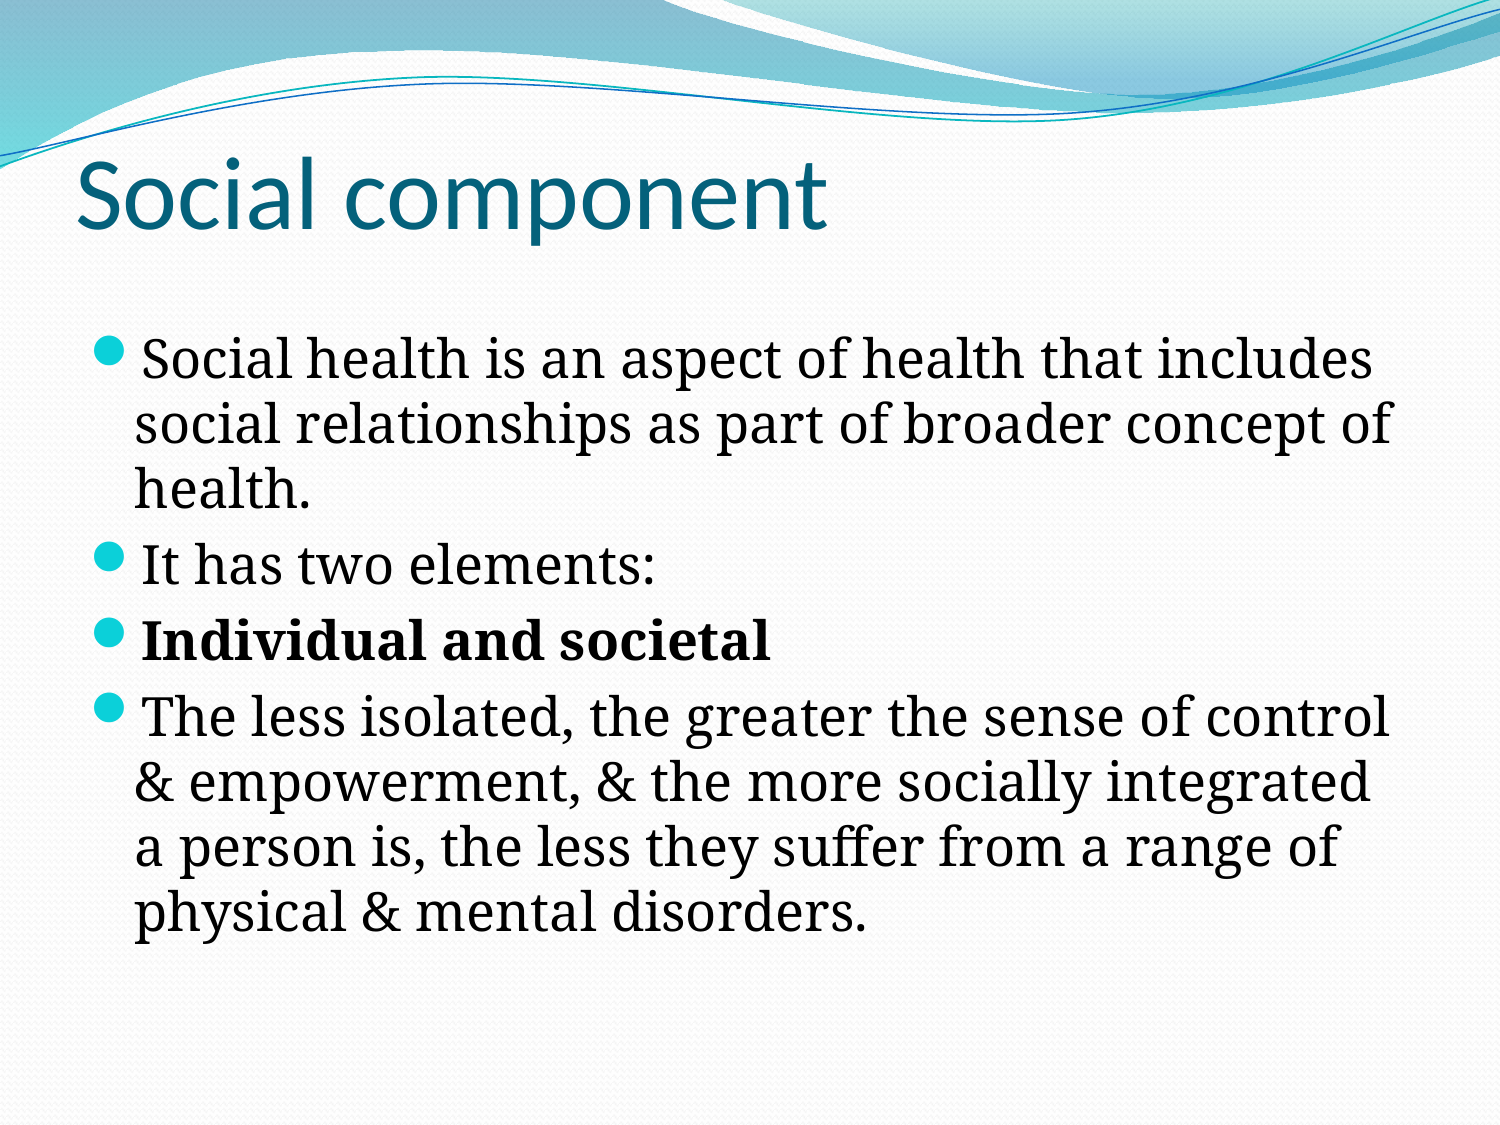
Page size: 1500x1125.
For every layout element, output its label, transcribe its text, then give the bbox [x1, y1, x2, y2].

list Social health is an aspect of health that includes social relationships as part of broader concept of health. It has two elements: Individual and societal The less isolated, the greater the sense of control & empowerment, & the more socially integrated a person is, the less they suffer from a range of physical & mental disorders. [75, 317, 1425, 1038]
title Social component [75, 62, 1425, 250]
